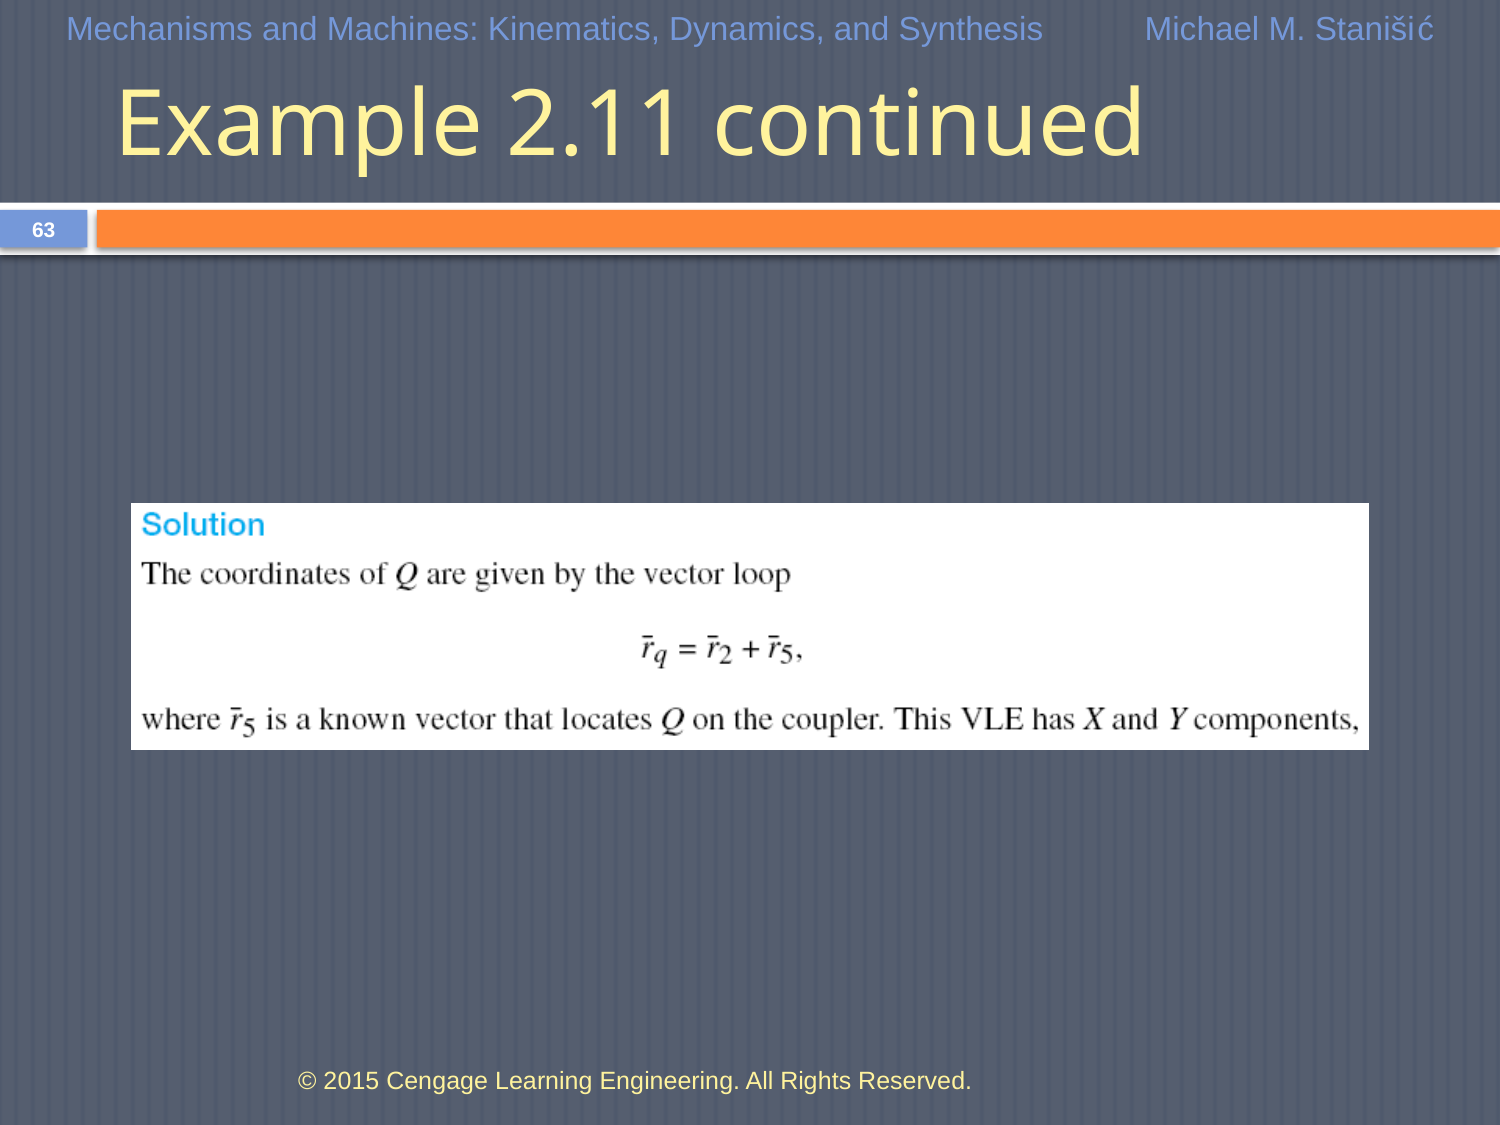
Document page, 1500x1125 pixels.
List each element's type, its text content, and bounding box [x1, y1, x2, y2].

footer © 2015 Cengage Learning Engineering. All Rights Reserved. [106, 1050, 996, 1110]
text_box Mechanisms and Machines: Kinematics, Dynamics, and Synthesis Michael M. Stanišić [0, 0, 1500, 55]
slide_number 63 [0, 208, 88, 249]
title Example 2.11 continued [99, 55, 1438, 201]
picture [130, 502, 1370, 751]
